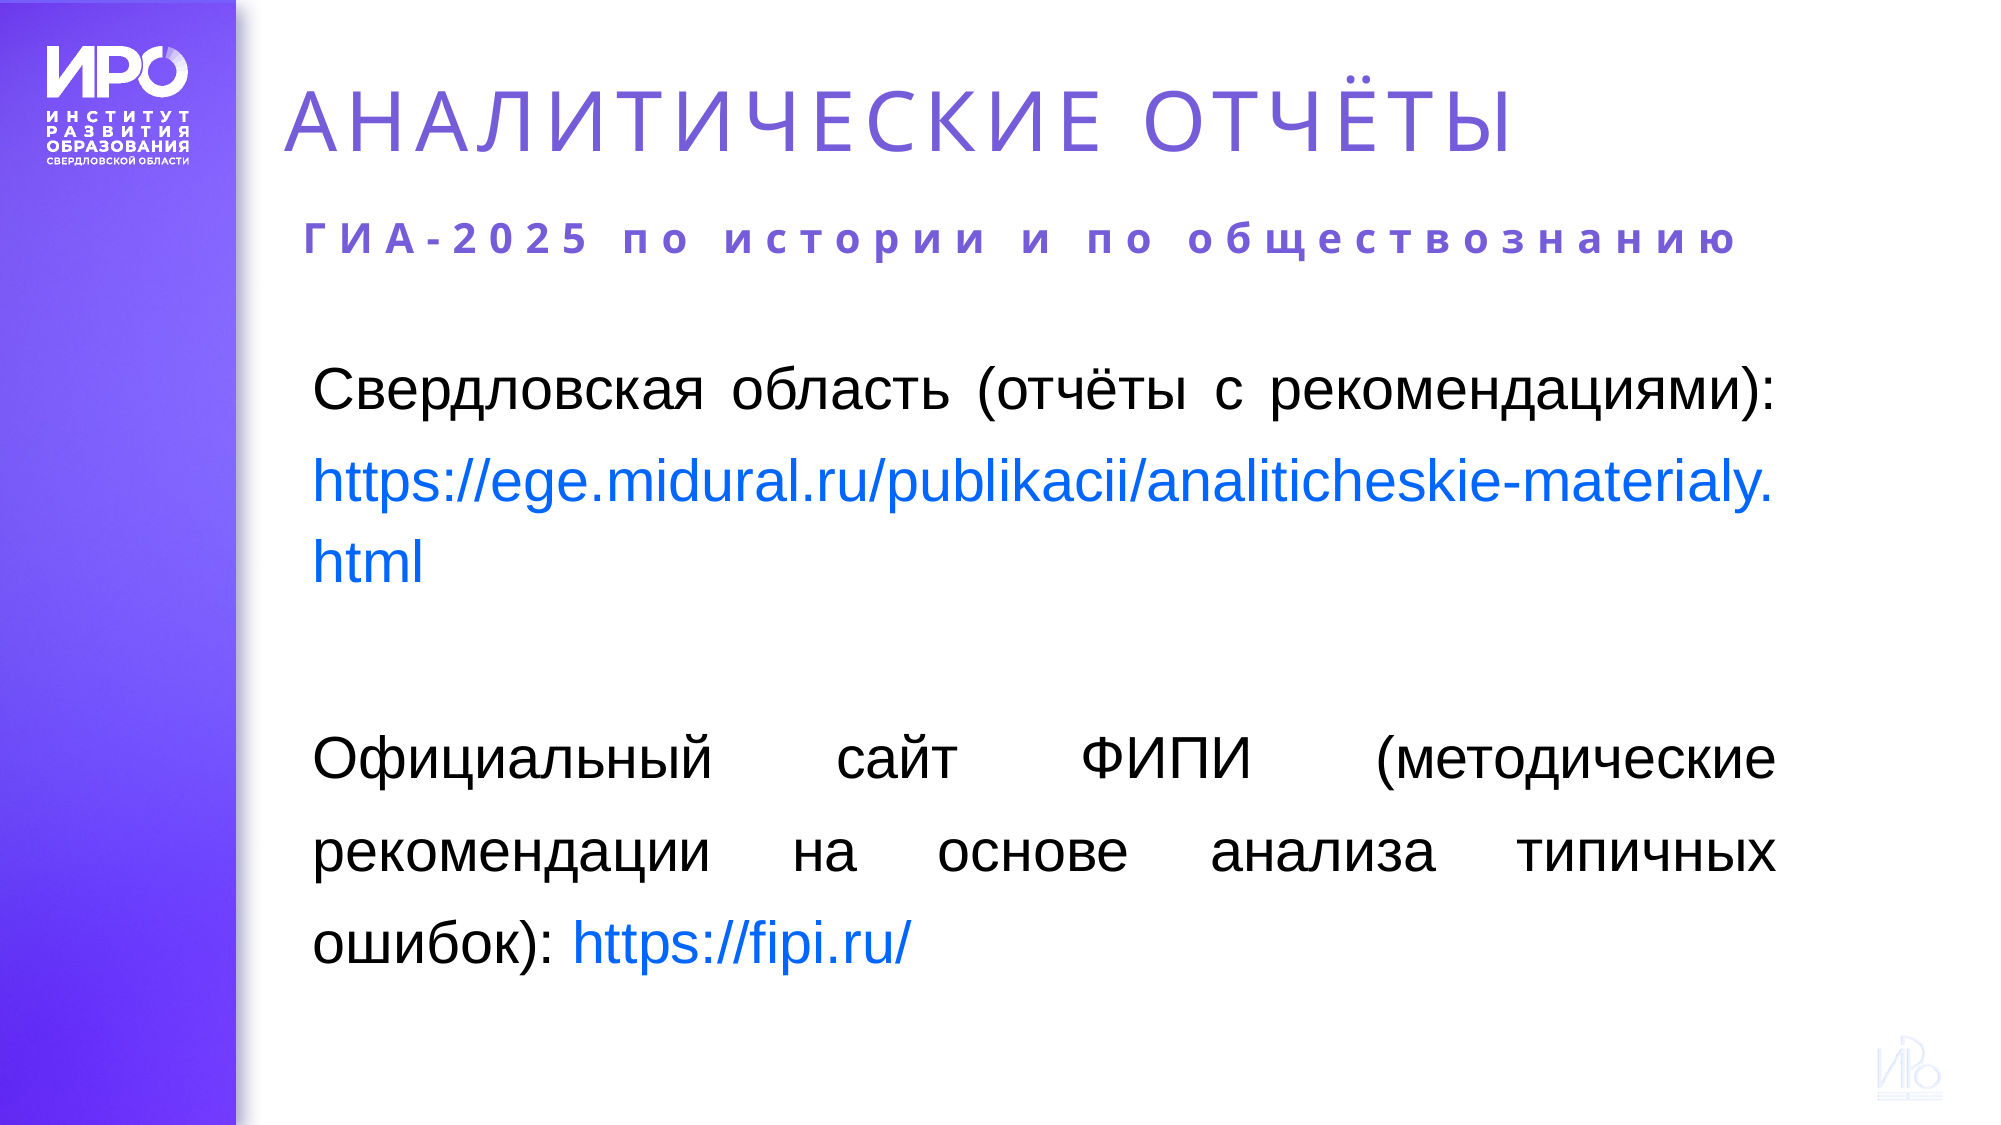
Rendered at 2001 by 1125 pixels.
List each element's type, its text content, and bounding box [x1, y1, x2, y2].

picture [0, 0, 2001, 1125]
subtitle ГИА-2025 по истории и по обществознанию [287, 204, 1795, 275]
list Свердловская область (отчёты с рекомендациями): https://ege.midural.ru/publikacii/analiticheskie-materialy.html Официальный сайт ФИПИ (методические рекомендации на основе анализа типичных ошибок): https://fipi.ru/ [297, 321, 1795, 972]
title АНАЛИТИЧЕСКИЕ ОТЧЁТЫ [269, 50, 1965, 178]
